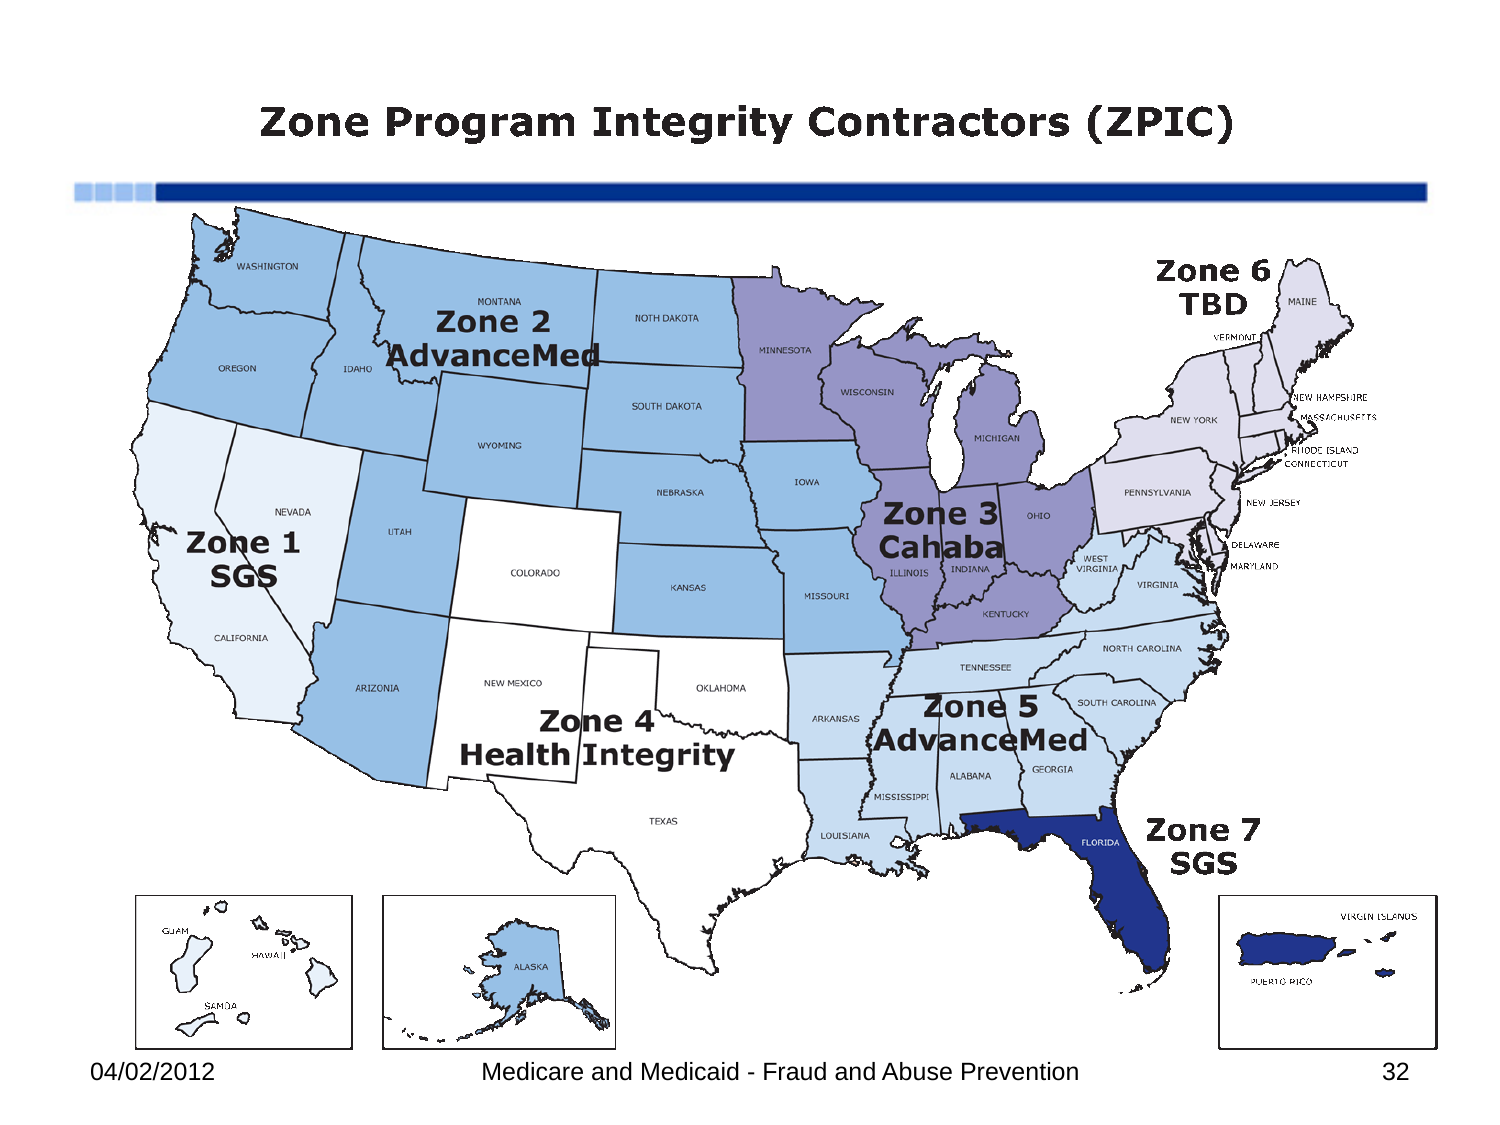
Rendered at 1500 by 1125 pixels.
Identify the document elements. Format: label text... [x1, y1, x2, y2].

slide_number 32 [1137, 1062, 1425, 1100]
footer Medicare and Medicaid - Fraud and Abuse Prevention [437, 1062, 1125, 1100]
picture [0, 0, 1500, 1125]
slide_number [75, 1040, 425, 1100]
